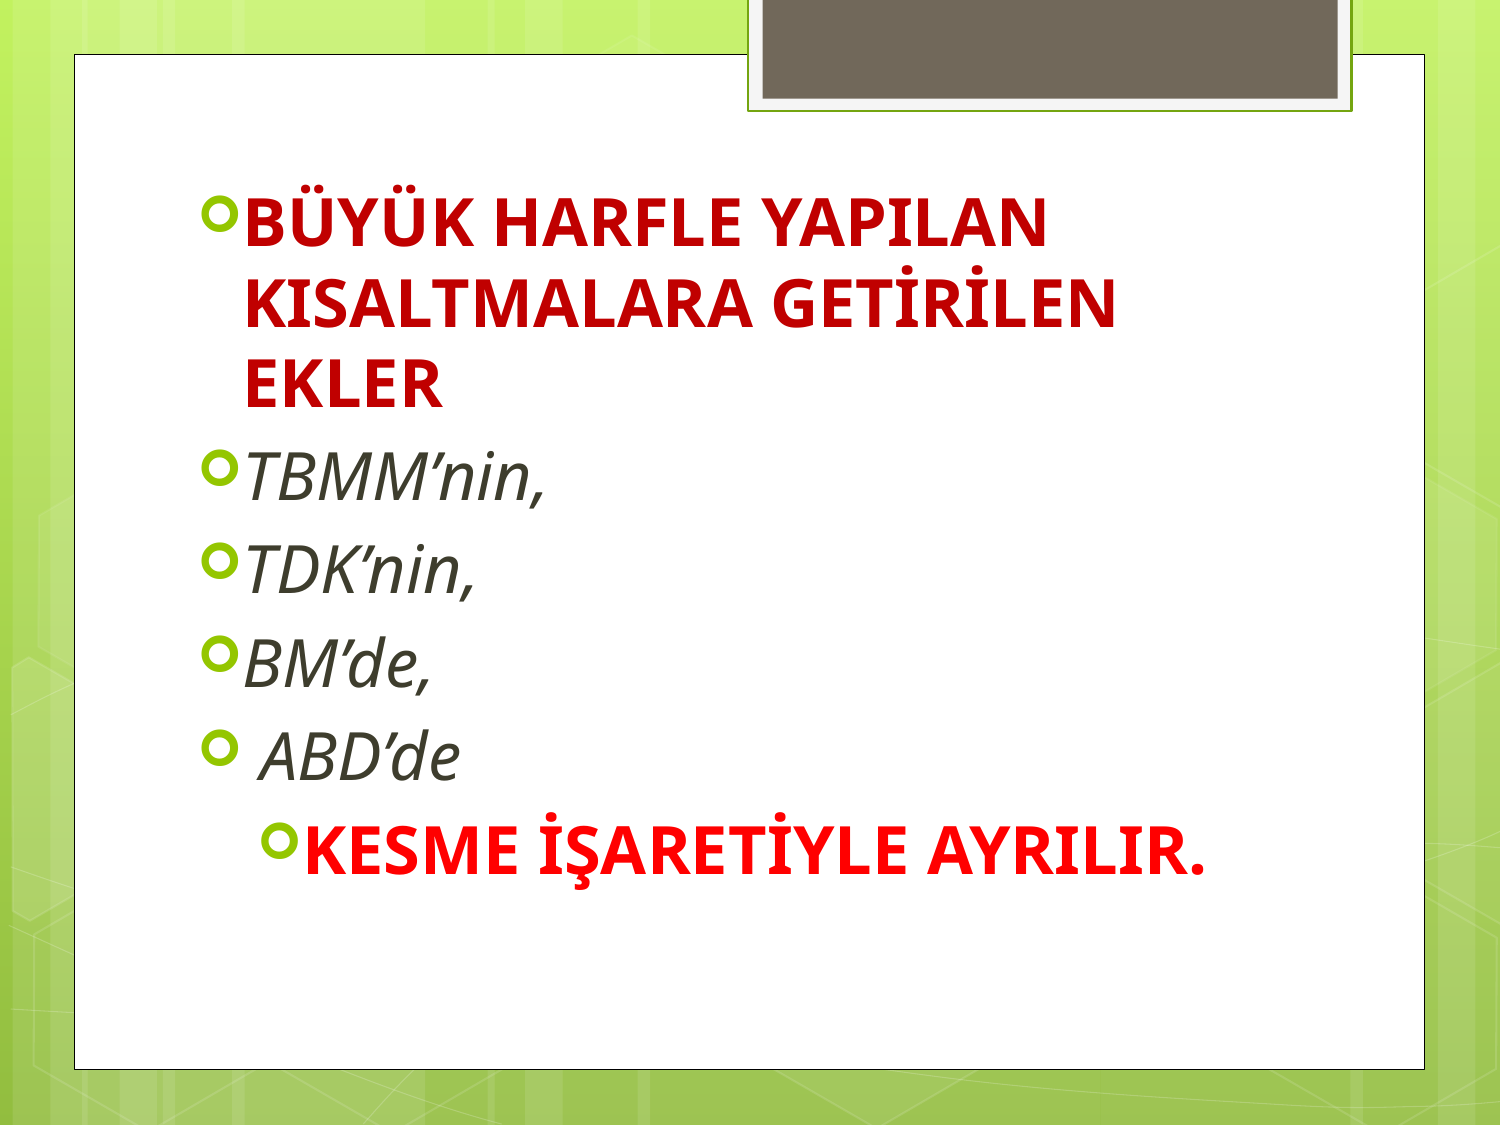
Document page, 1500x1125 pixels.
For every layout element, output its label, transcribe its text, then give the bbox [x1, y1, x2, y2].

list BÜYÜK HARFLE YAPILAN KISALTMALARA GETİRİLEN EKLER TBMM’nin, TDK’nin, BM’de, ABD’de KESME İŞARETİYLE AYRILIR. [171, 172, 1283, 957]
